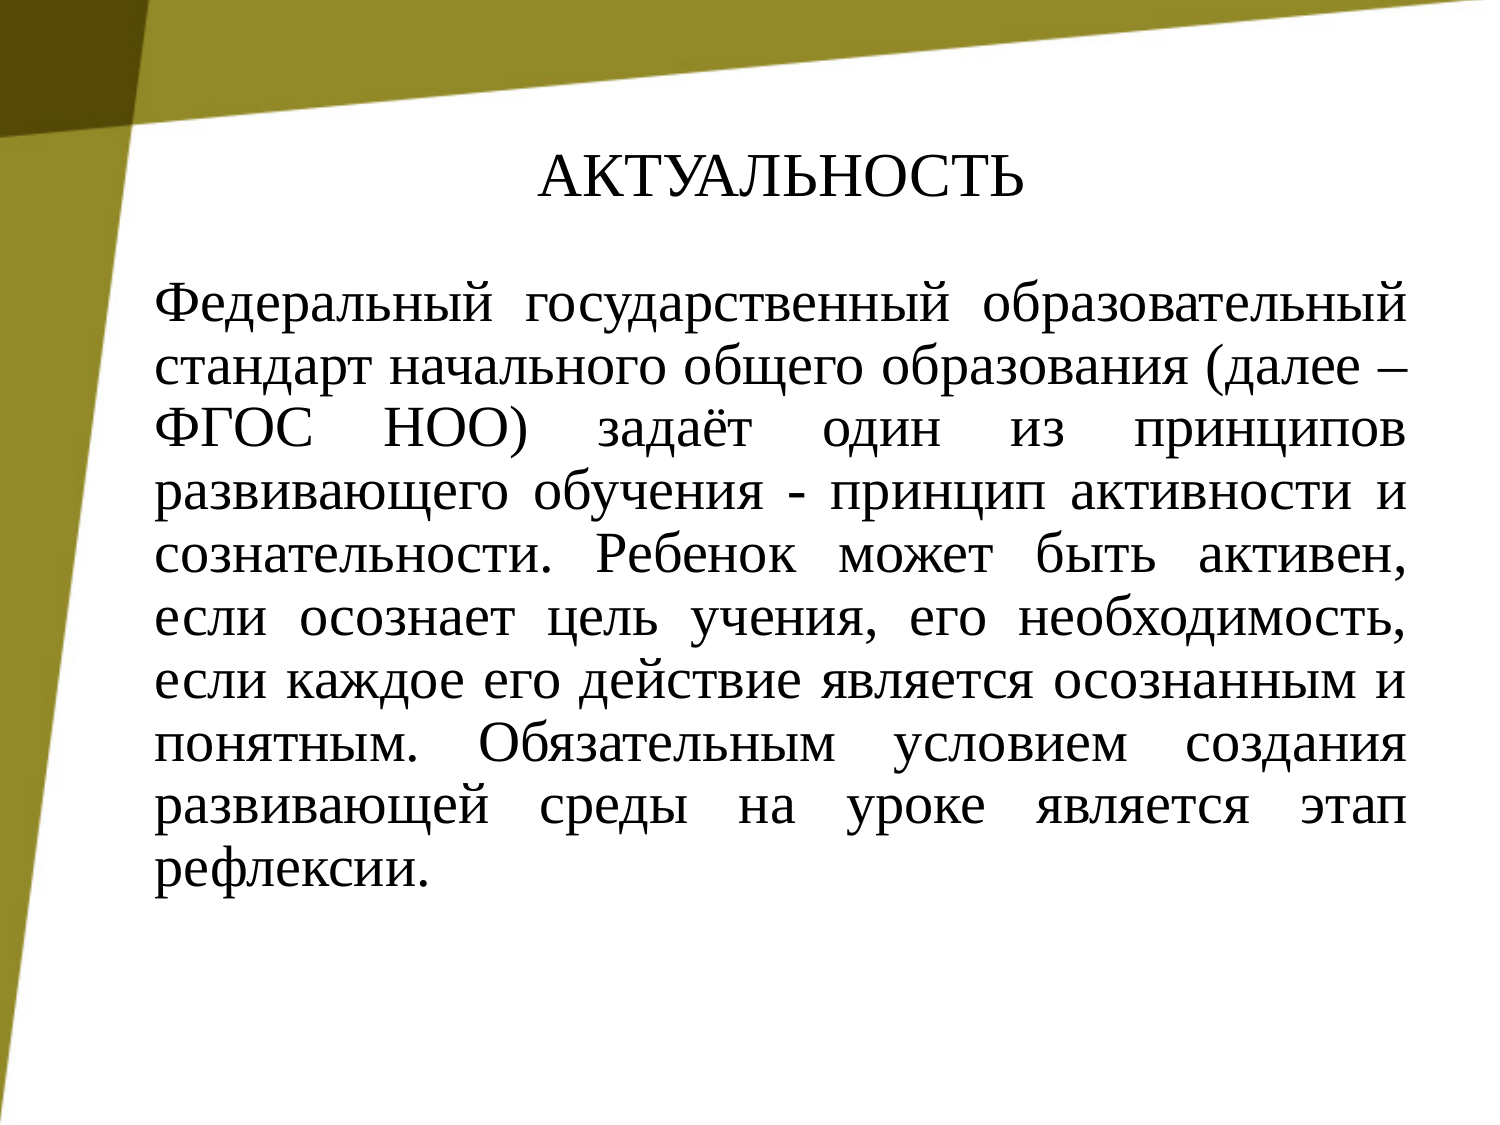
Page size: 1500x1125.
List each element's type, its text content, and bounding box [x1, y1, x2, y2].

picture [0, 0, 1500, 1125]
title АКТУАЛЬНОСТЬ [139, 121, 1424, 231]
list Федеральный государственный образовательный стандарт начального общего образования (далее – ФГОС НОО) задаёт один из принципов развивающего обучения - принцип активности и сознательности. Ребенок может быть активен, если осознает цель учения, его необходимость, если каждое его действие является осознанным и понятным. Обязательным условием создания развивающей среды на уроке является этап рефлексии. [139, 263, 1424, 1014]
